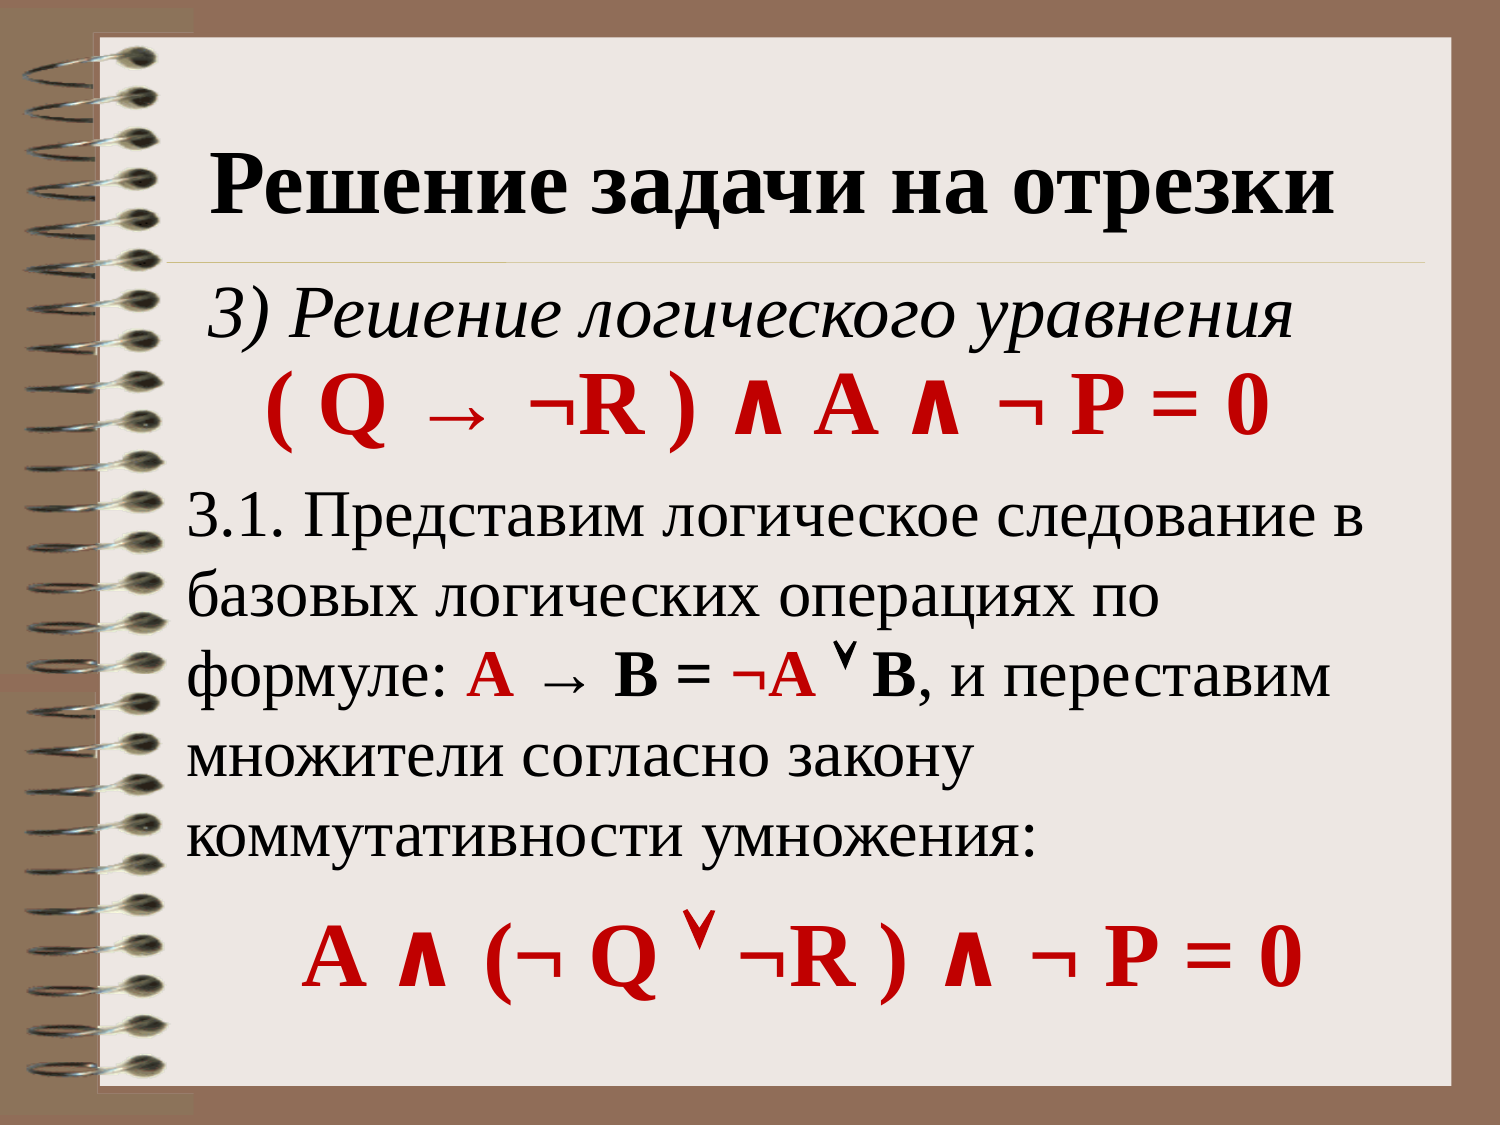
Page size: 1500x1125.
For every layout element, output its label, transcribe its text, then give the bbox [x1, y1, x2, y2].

text_box Решение задачи на отрезки [194, 114, 1436, 240]
text_box 3) Решение логического уравнения [193, 255, 1411, 361]
picture [0, 692, 171, 1115]
text_box ( Q → ¬R ) ∧ A ∧ ¬ P = 0 [194, 335, 1341, 461]
picture [0, 8, 194, 674]
text_box 3.1. Представим логическое следование в базовых логических операциях по формуле: А → В = ¬А  В, и переставим множители согласно закону коммутативности умножения: A ∧ (¬ Q  ¬R ) ∧ ¬ P = 0 [171, 462, 1436, 1118]
